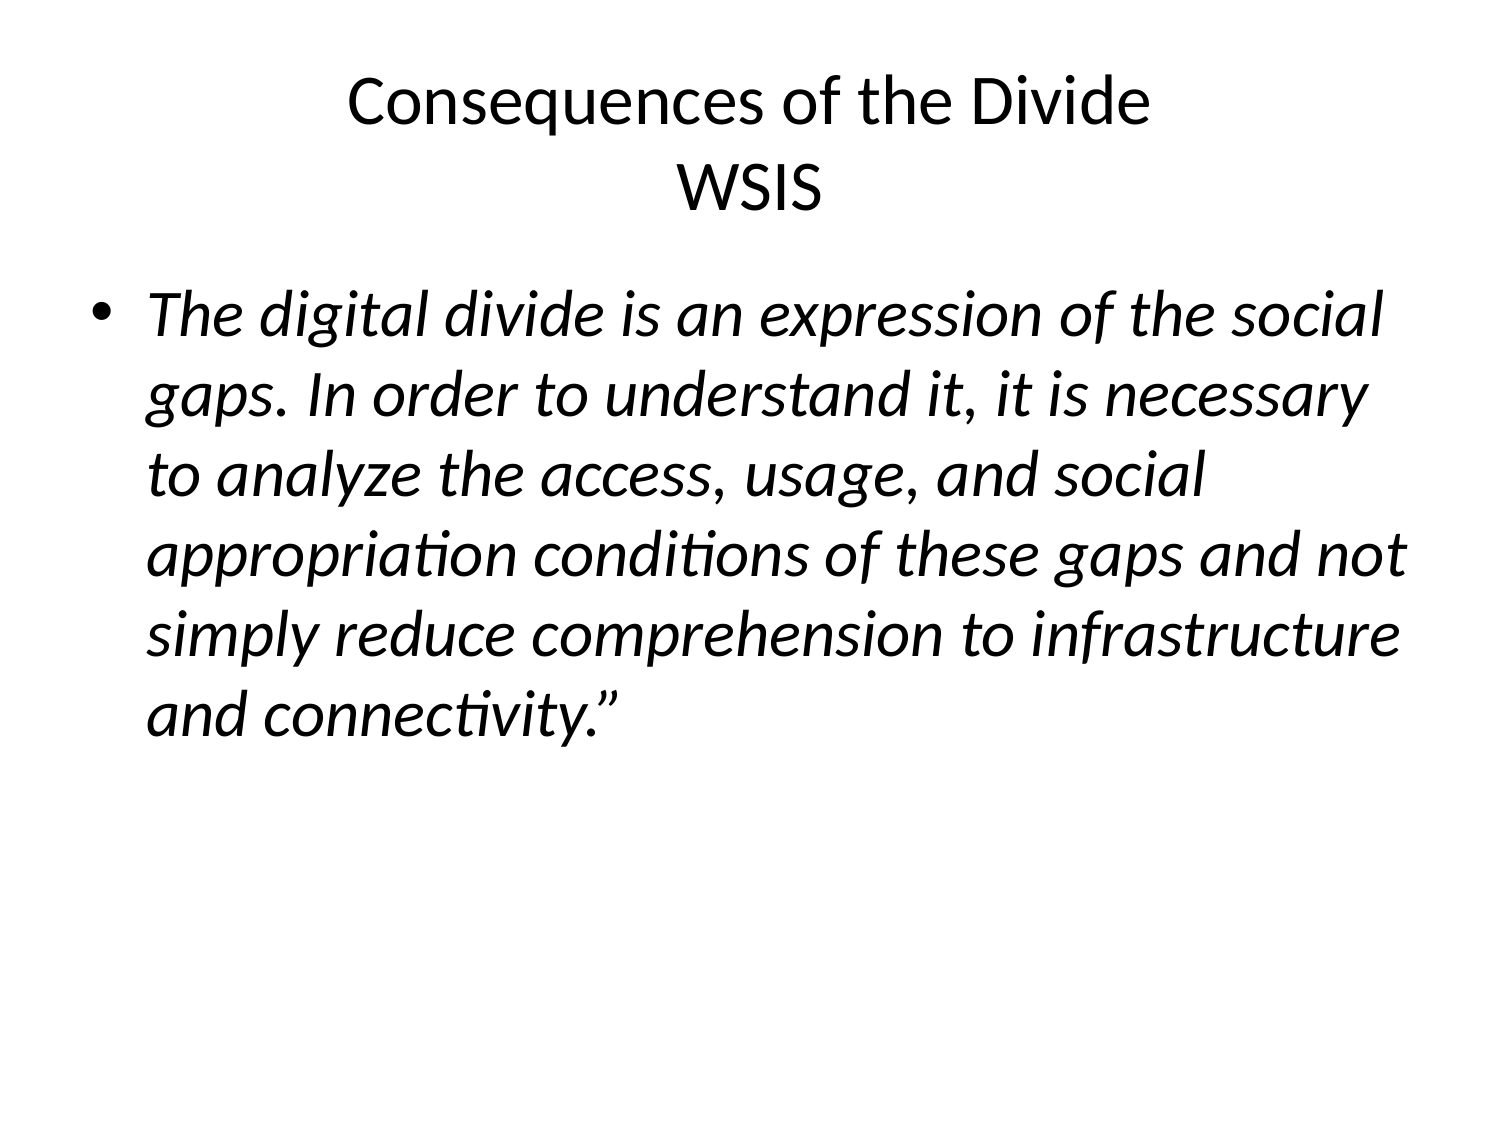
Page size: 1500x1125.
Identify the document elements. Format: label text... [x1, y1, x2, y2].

title Consequences of the Divide WSIS [75, 45, 1425, 233]
list The digital divide is an expression of the social gaps. In order to understand it, it is necessary to analyze the access, usage, and social appropriation conditions of these gaps and not simply reduce comprehension to infrastructure and connectivity.” [75, 262, 1425, 1005]
